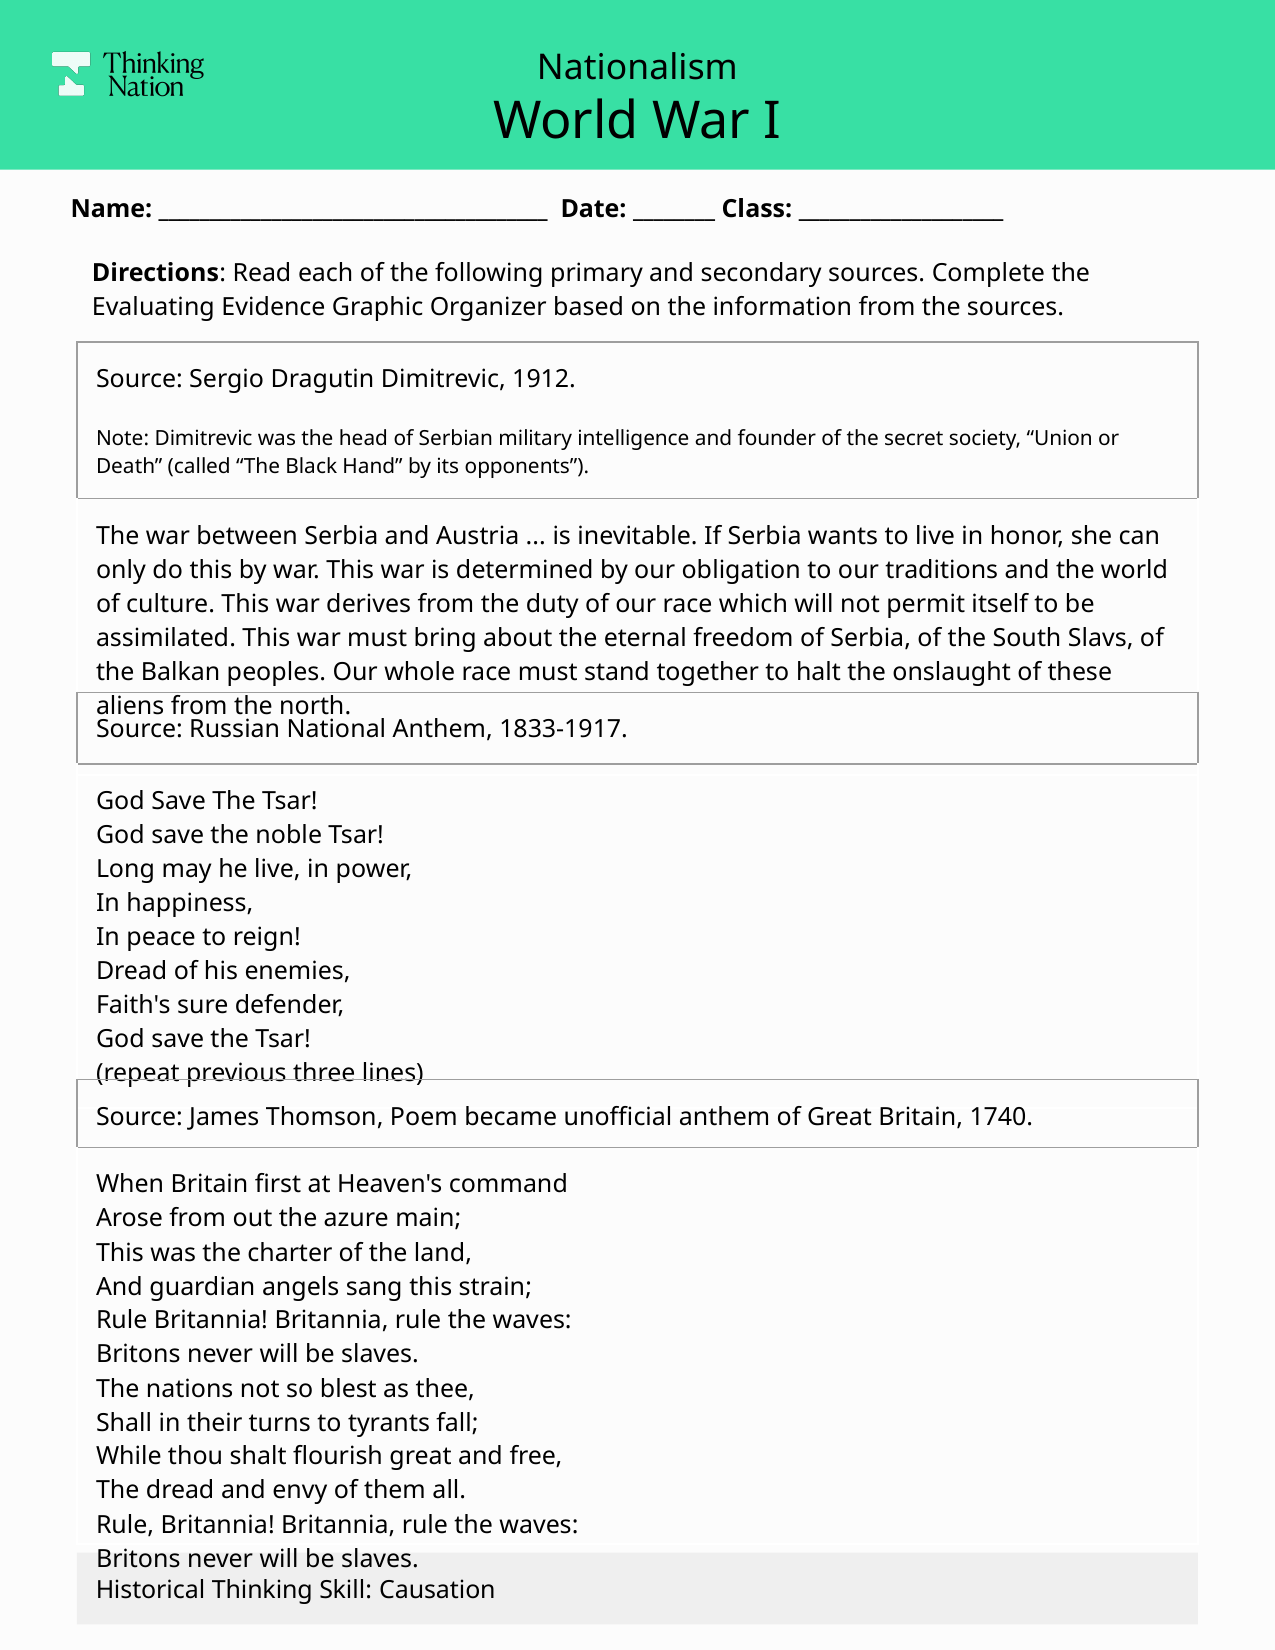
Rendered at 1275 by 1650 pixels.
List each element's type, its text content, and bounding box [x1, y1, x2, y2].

text_box Nationalism World War I [0, 0, 1275, 170]
table_header Source: Russian National Anthem, 1833-1917. [78, 693, 1197, 763]
picture [35, 37, 210, 110]
table_cell When Britain first at Heaven's command Arose from out the azure main; This was the charter of the land, And guardian angels sang this strain; Rule Britannia! Britannia, rule the waves: Britons never will be slaves. The nations not so blest as thee, Shall in their turns to tyrants fall; While thou shalt flourish great and free, The dread and envy of them all. Rule, Britannia! Britannia, rule the waves: Britons never will be slaves. [78, 1148, 1197, 1543]
table_cell The war between Serbia and Austria ... is inevitable. If Serbia wants to live in honor, she can only do this by war. This war is determined by our obligation to our traditions and the world of culture. This war derives from the duty of our race which will not permit itself to be assimilated. This war must bring about the eternal freedom of Serbia, of the South Slavs, of the Balkan peoples. Our whole race must stand together to halt the onslaught of these aliens from the north. [78, 499, 1197, 692]
table_cell God Save The Tsar! God save the noble Tsar! Long may he live, in power, In happiness, In peace to reign! Dread of his enemies, Faith's sure defender, God save the Tsar! (repeat previous three lines) [78, 765, 1197, 1079]
table_header Source: James Thomson, Poem became unofficial anthem of Great Britain, 1740. [78, 1080, 1197, 1147]
text_box Directions: Read each of the following primary and secondary sources. Complete the Evaluating Evidence Graphic Organizer based on the information from the sources. [76, 237, 1198, 336]
text_box Name: ______________________________________ Date: ________ Class: ____________________ [55, 177, 1223, 237]
table_header Source: Sergio Dragutin Dimitrevic, 1912. Note: Dimitrevic was the head of Serbian military intelligence and founder of the secret society, “Union or Death” (called “The Black Hand” by its opponents”). [78, 343, 1197, 498]
text_box Historical Thinking Skill: Causation [76, 1552, 1198, 1625]
